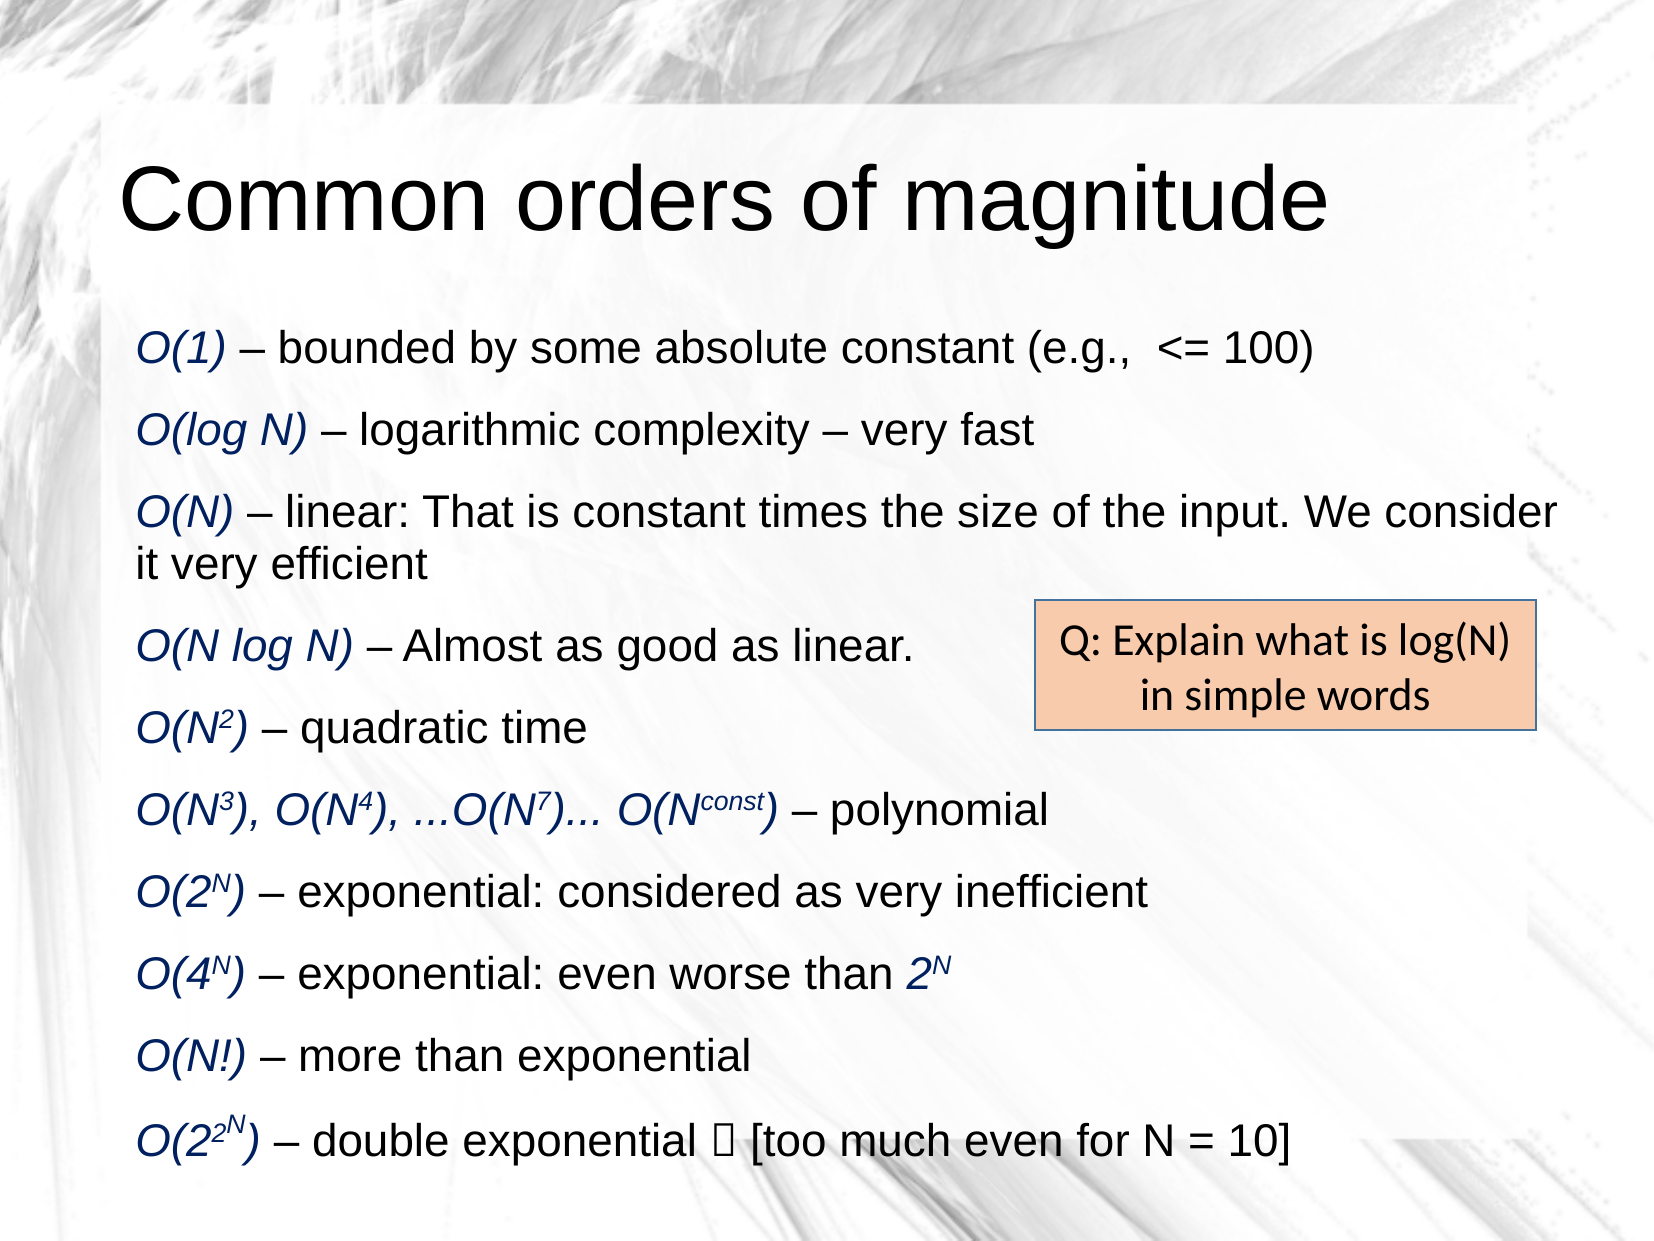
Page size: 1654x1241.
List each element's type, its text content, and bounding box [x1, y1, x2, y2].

list O(1) – bounded by some absolute constant (e.g., <= 100) O(log N) – logarithmic complexity – very fast O(N) – linear: That is constant times the size of the input. We consider it very efficient O(N log N) – Almost as good as linear. O(N2) – quadratic time O(N3), O(N4), ...O(N7)... O(Nconst) – polynomial O(2N) – exponential: considered as very inefficient O(4N) – exponential: even worse than 2N O(N!) – more than exponential O(22N) – double exponential  [too much even for N = 10] [118, 319, 1571, 1109]
picture [0, 0, 1654, 1241]
text_box Q: Explain what is log(N) in simple words [1034, 599, 1536, 730]
title Common orders of magnitude [118, 112, 1506, 281]
